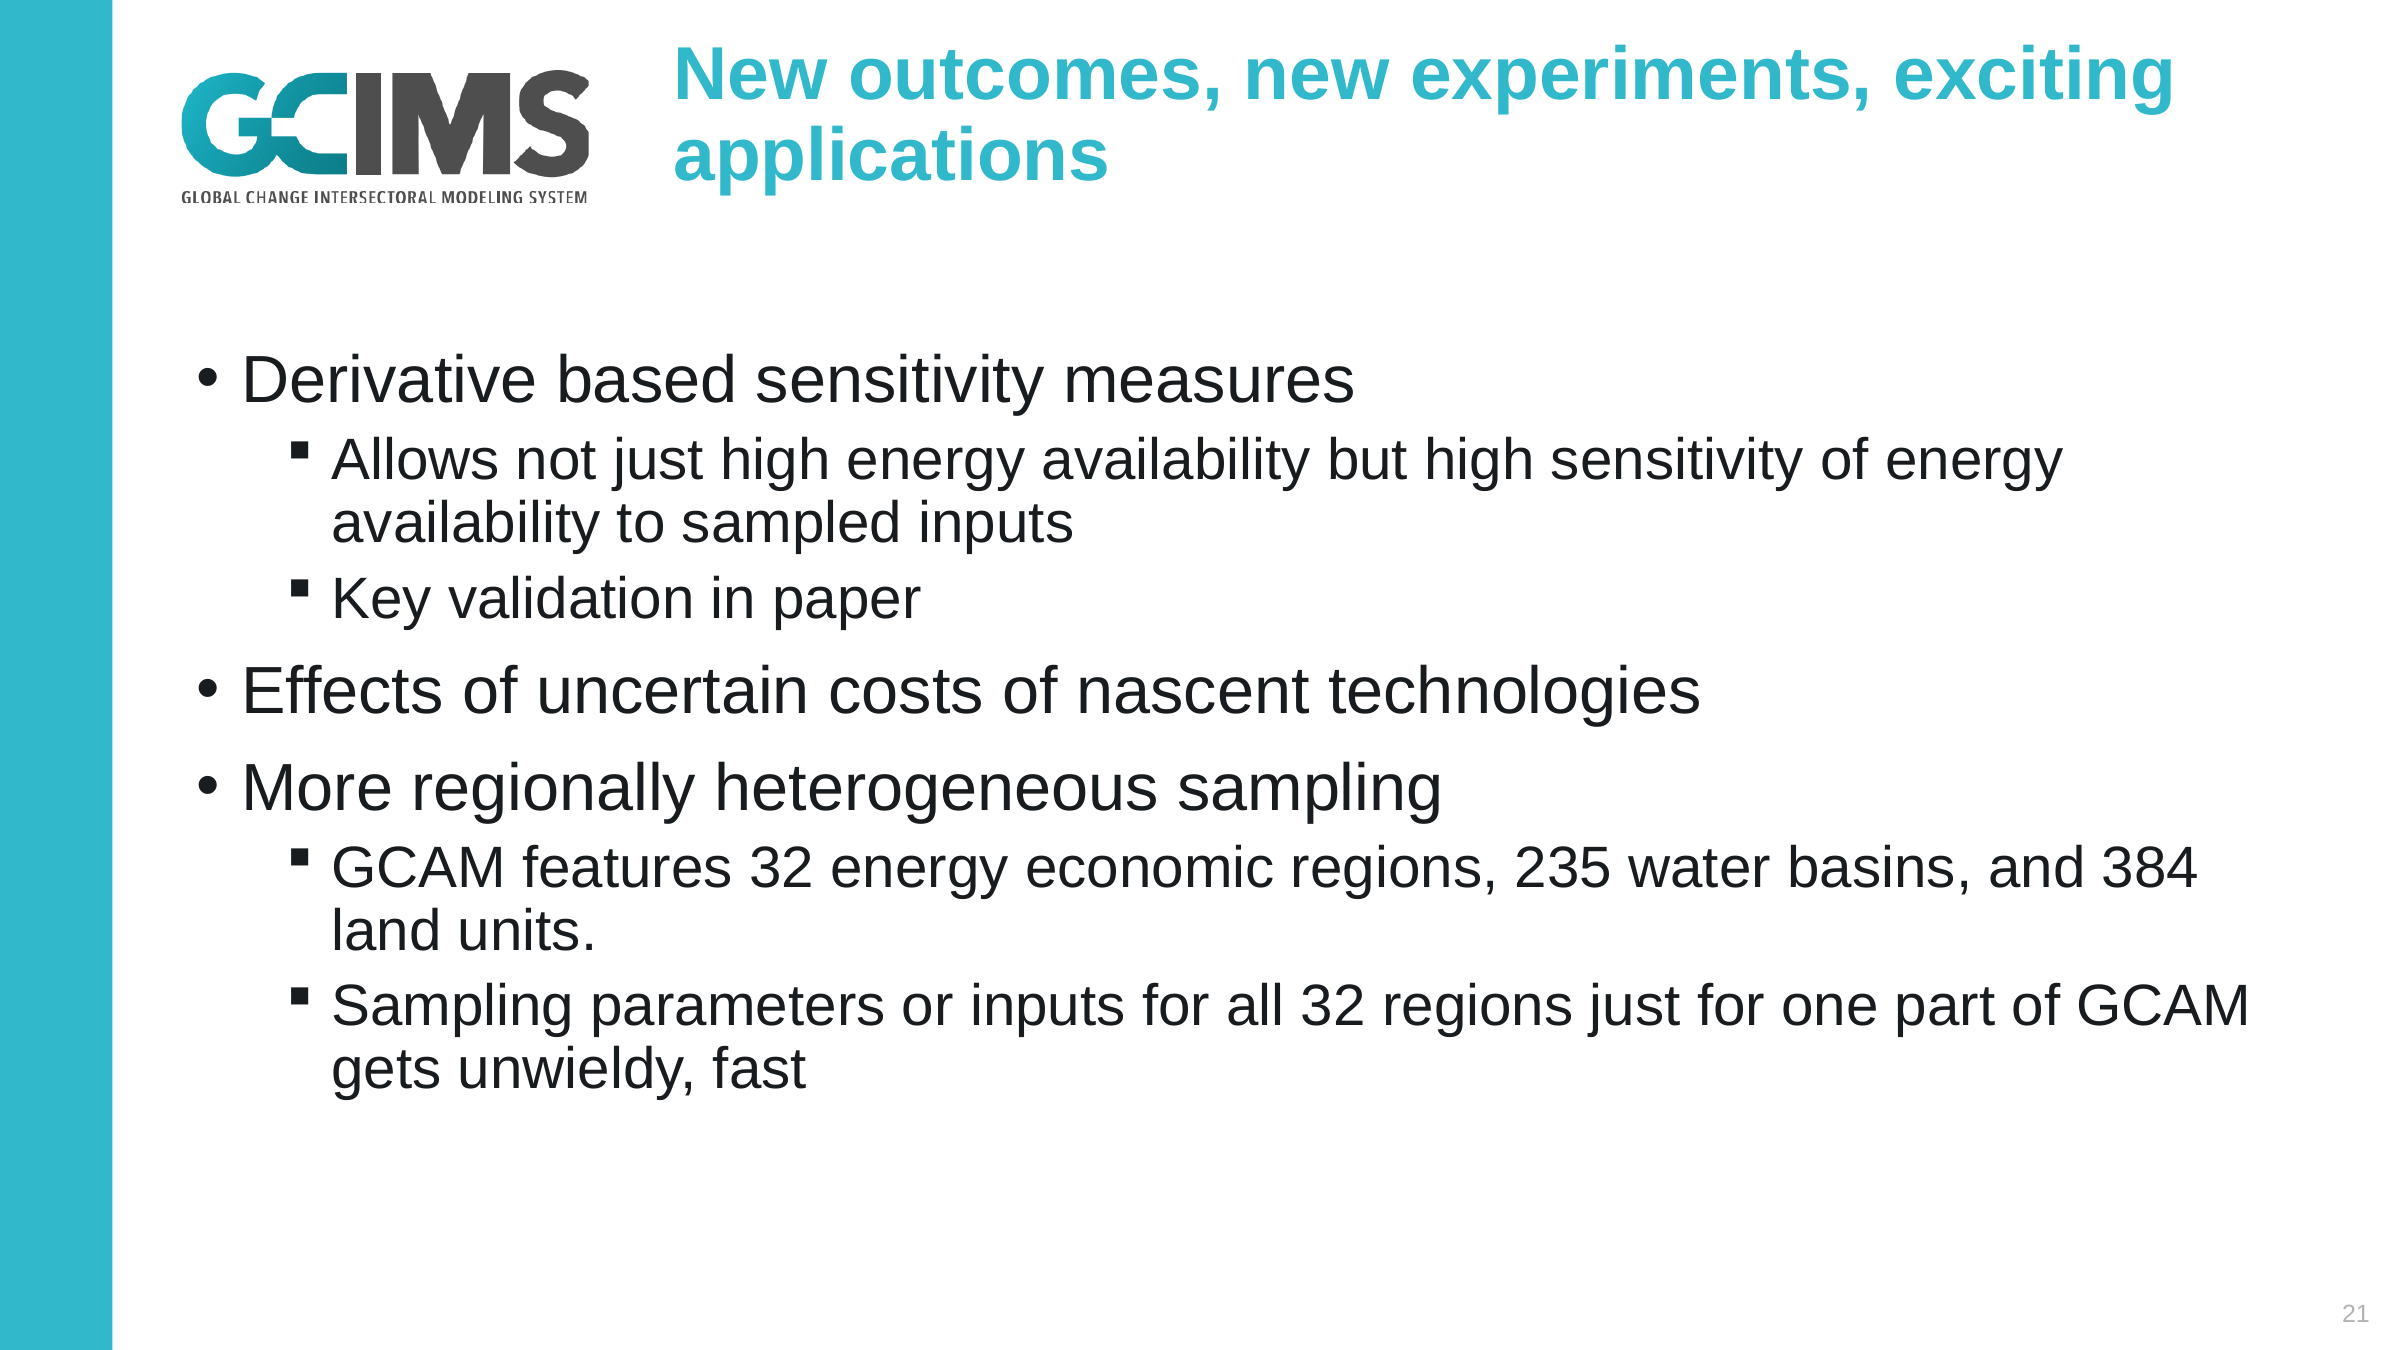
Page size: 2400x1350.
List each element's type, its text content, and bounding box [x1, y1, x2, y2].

list Derivative based sensitivity measures Allows not just high energy availability but high sensitivity of energy availability to sampled inputs Key validation in paper Effects of uncertain costs of nascent technologies More regionally heterogeneous sampling GCAM features 32 energy economic regions, 235 water basins, and 384 land units. Sampling parameters or inputs for all 32 regions just for one part of GCAM gets unwieldy, fast [181, 337, 2282, 1238]
title New outcomes, new experiments, exciting applications [673, 23, 2325, 205]
slide_number 21 [2295, 1275, 2370, 1350]
